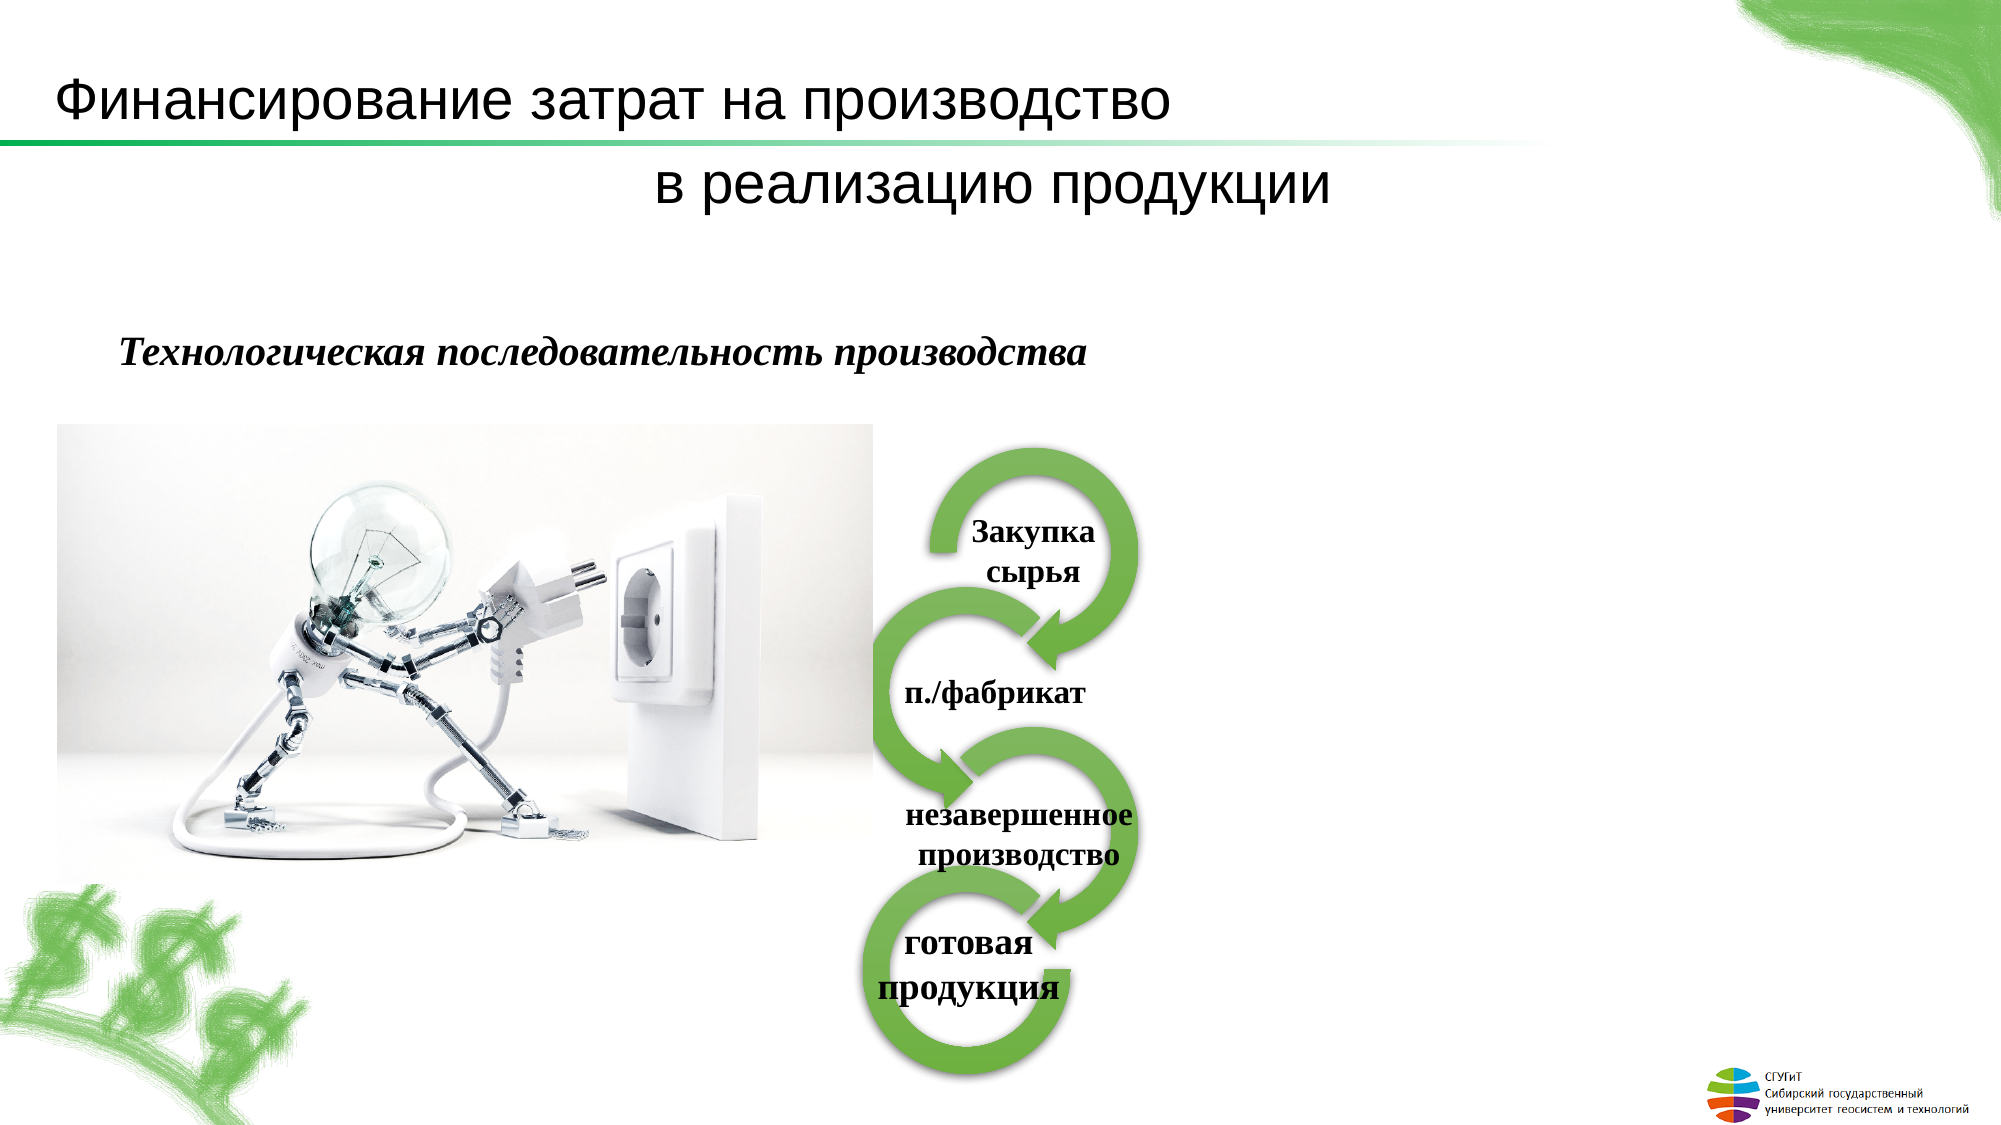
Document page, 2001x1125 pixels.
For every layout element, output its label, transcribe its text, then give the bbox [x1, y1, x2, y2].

picture [1706, 1064, 1970, 1125]
picture [0, 424, 873, 1125]
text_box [845, 430, 1156, 1074]
text_box Финансирование затрат на производство в реализацию продукции [39, 146, 1478, 225]
text_box Финансирование затрат на производство в реализацию продукции [39, 39, 1478, 140]
text_box [0, 140, 1553, 146]
text_box Технологическая последовательность производства [100, 306, 1106, 377]
picture [1706, 0, 2001, 248]
